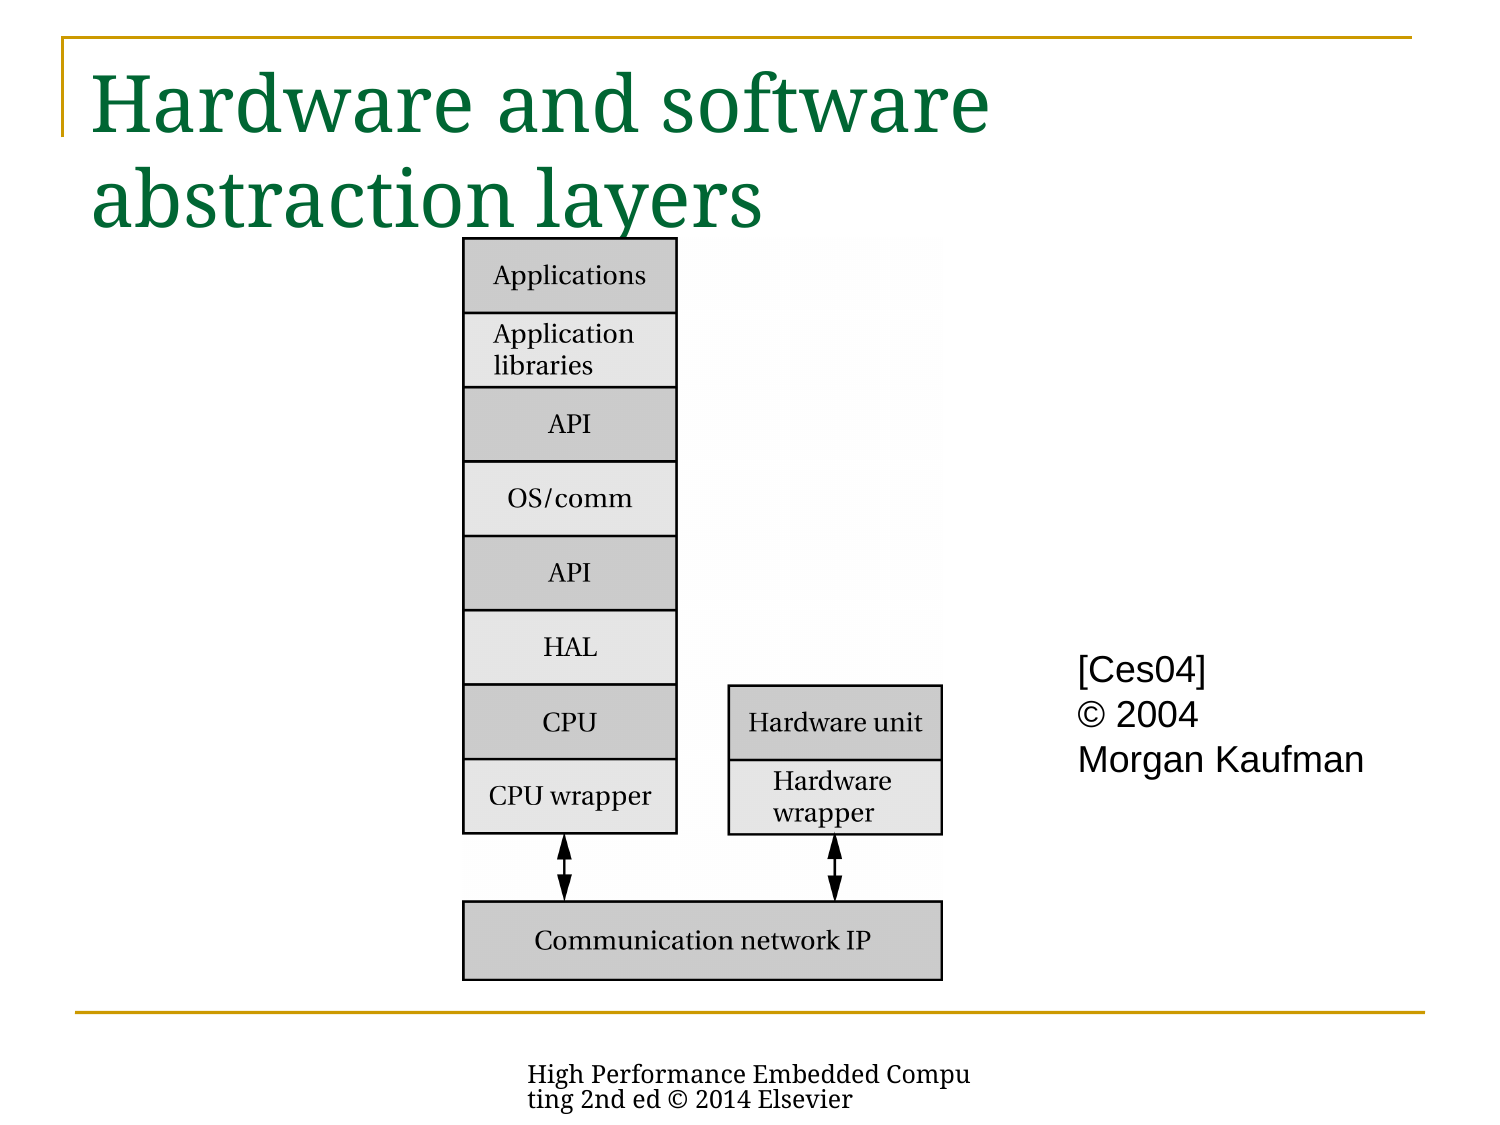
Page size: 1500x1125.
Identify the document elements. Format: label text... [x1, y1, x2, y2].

footer High Performance Embedded Computing 2nd ed © 2014 Elsevier [512, 1025, 988, 1100]
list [462, 237, 943, 981]
text_box [Ces04] © 2004 Morgan Kaufman [1062, 637, 1380, 788]
title Hardware and software abstraction layers [75, 45, 1425, 233]
